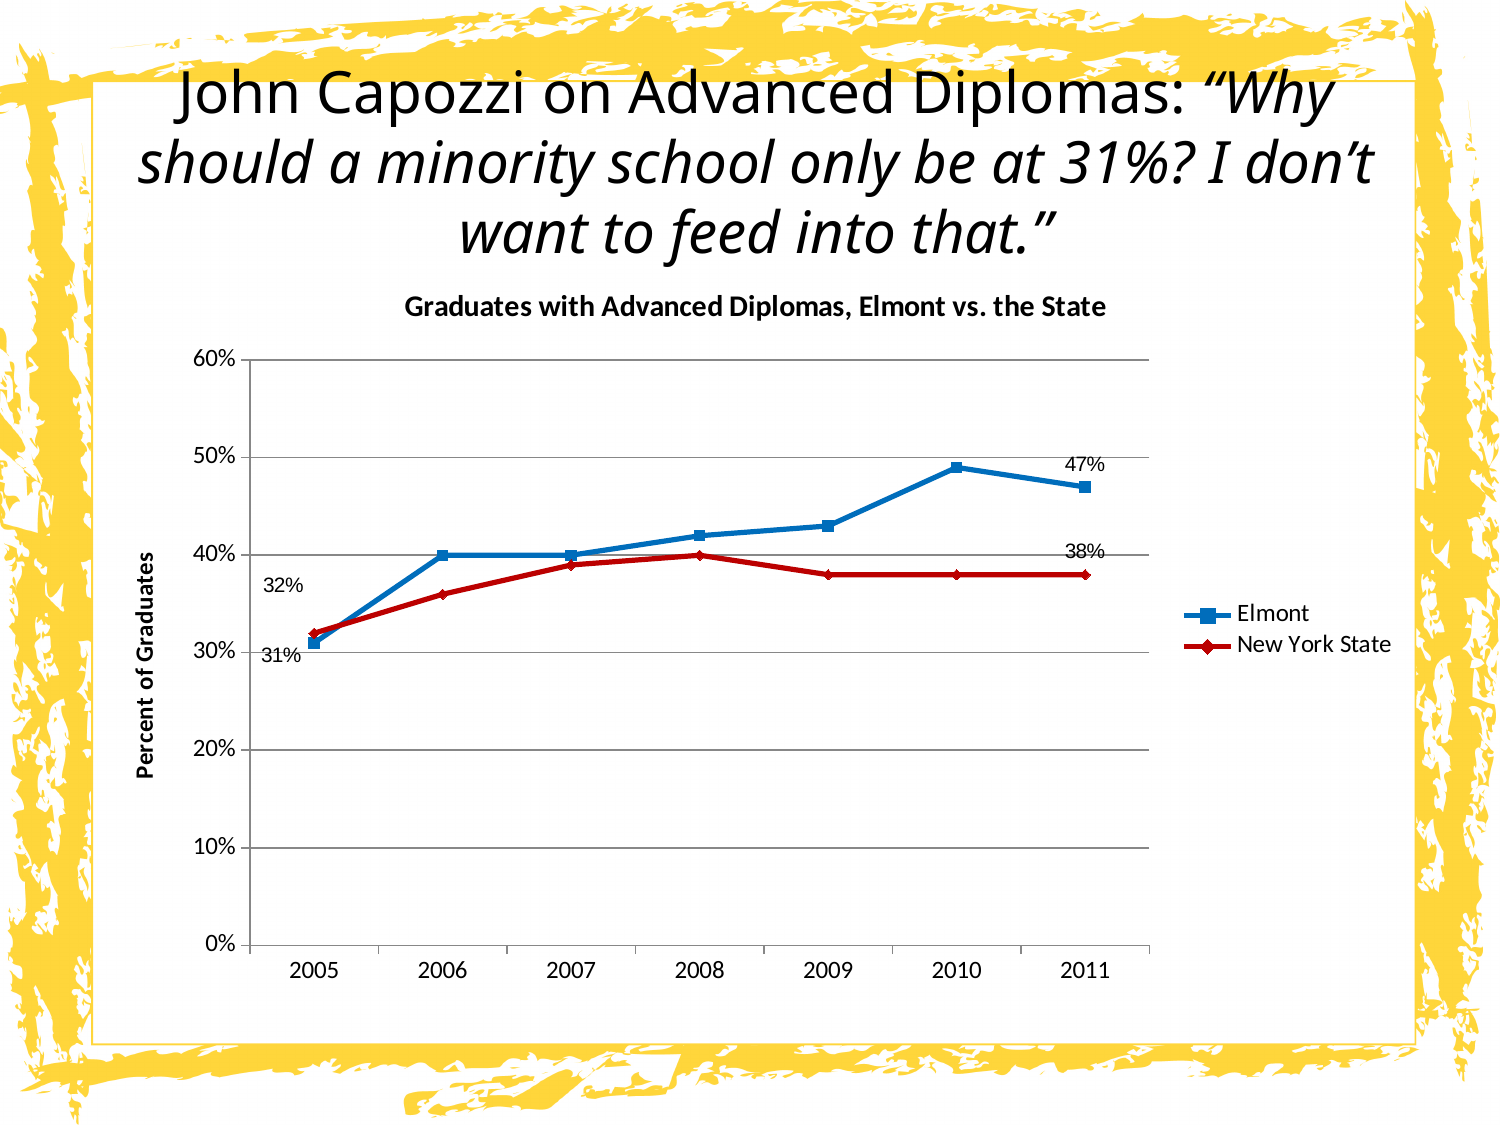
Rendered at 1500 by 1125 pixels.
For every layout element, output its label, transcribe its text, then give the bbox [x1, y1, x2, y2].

chart [99, 262, 1413, 1001]
picture [0, 0, 1500, 1125]
title John Capozzi on Advanced Diplomas: “Why should a minority school only be at 31%? I don’t want to feed into that.” [99, 87, 1413, 233]
